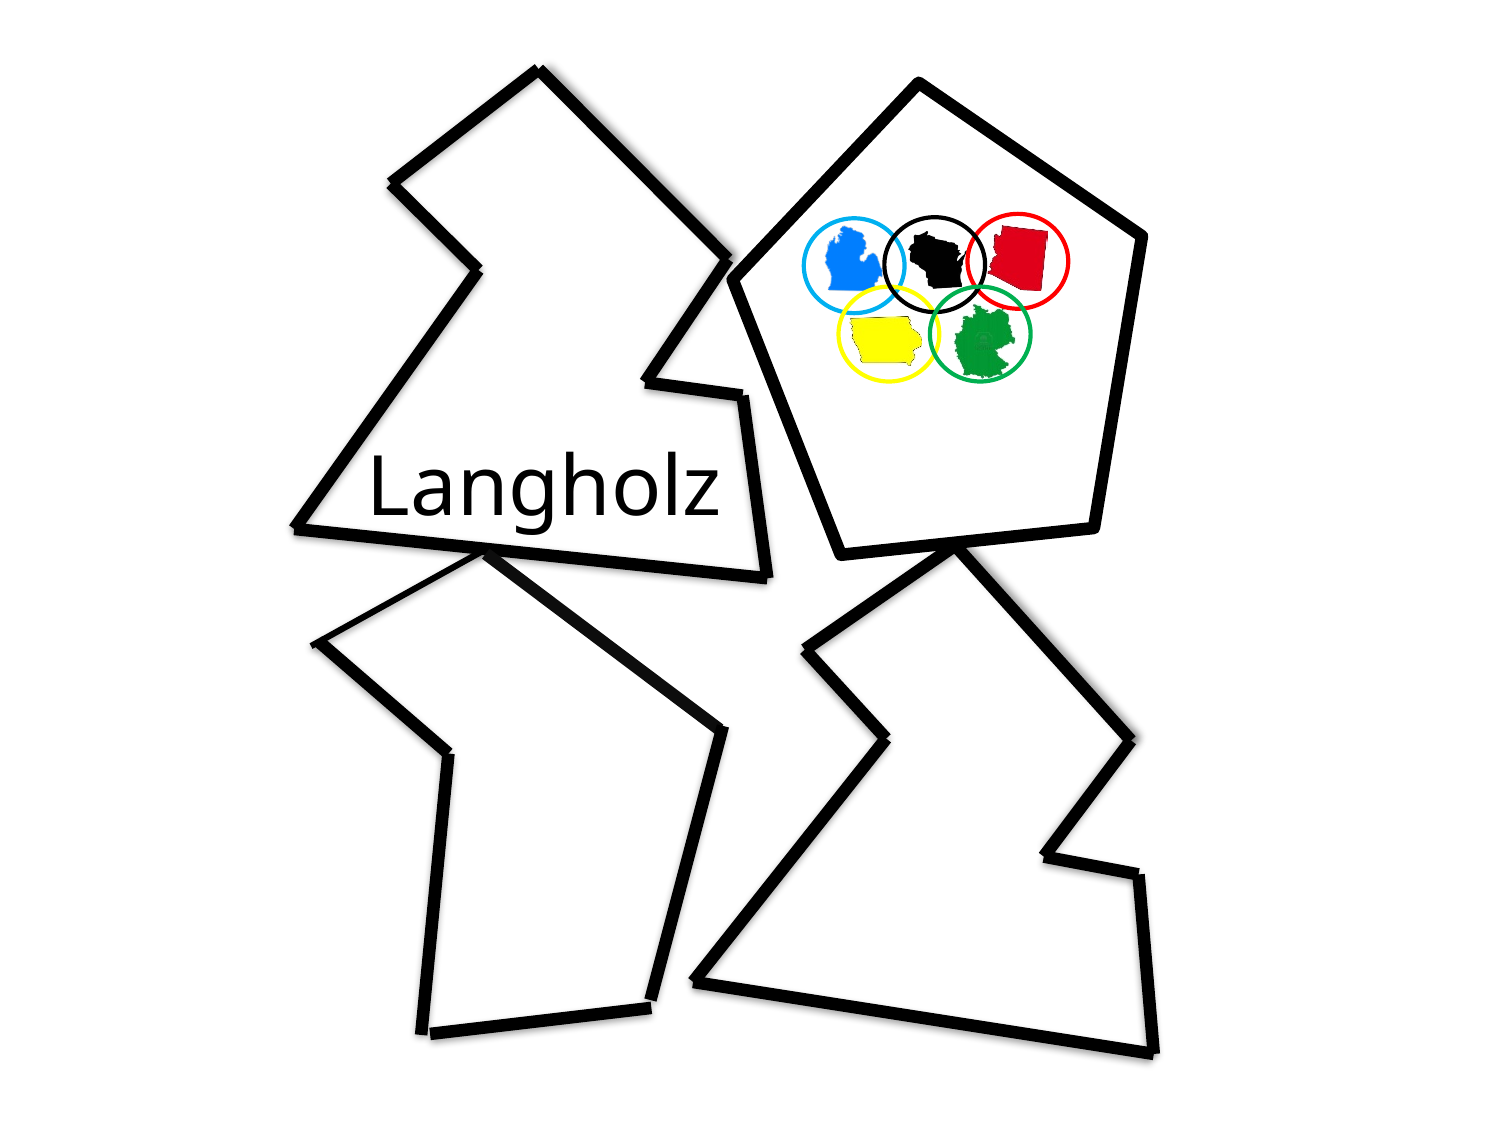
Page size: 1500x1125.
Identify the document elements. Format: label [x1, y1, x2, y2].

text_box [324, 74, 1200, 1030]
